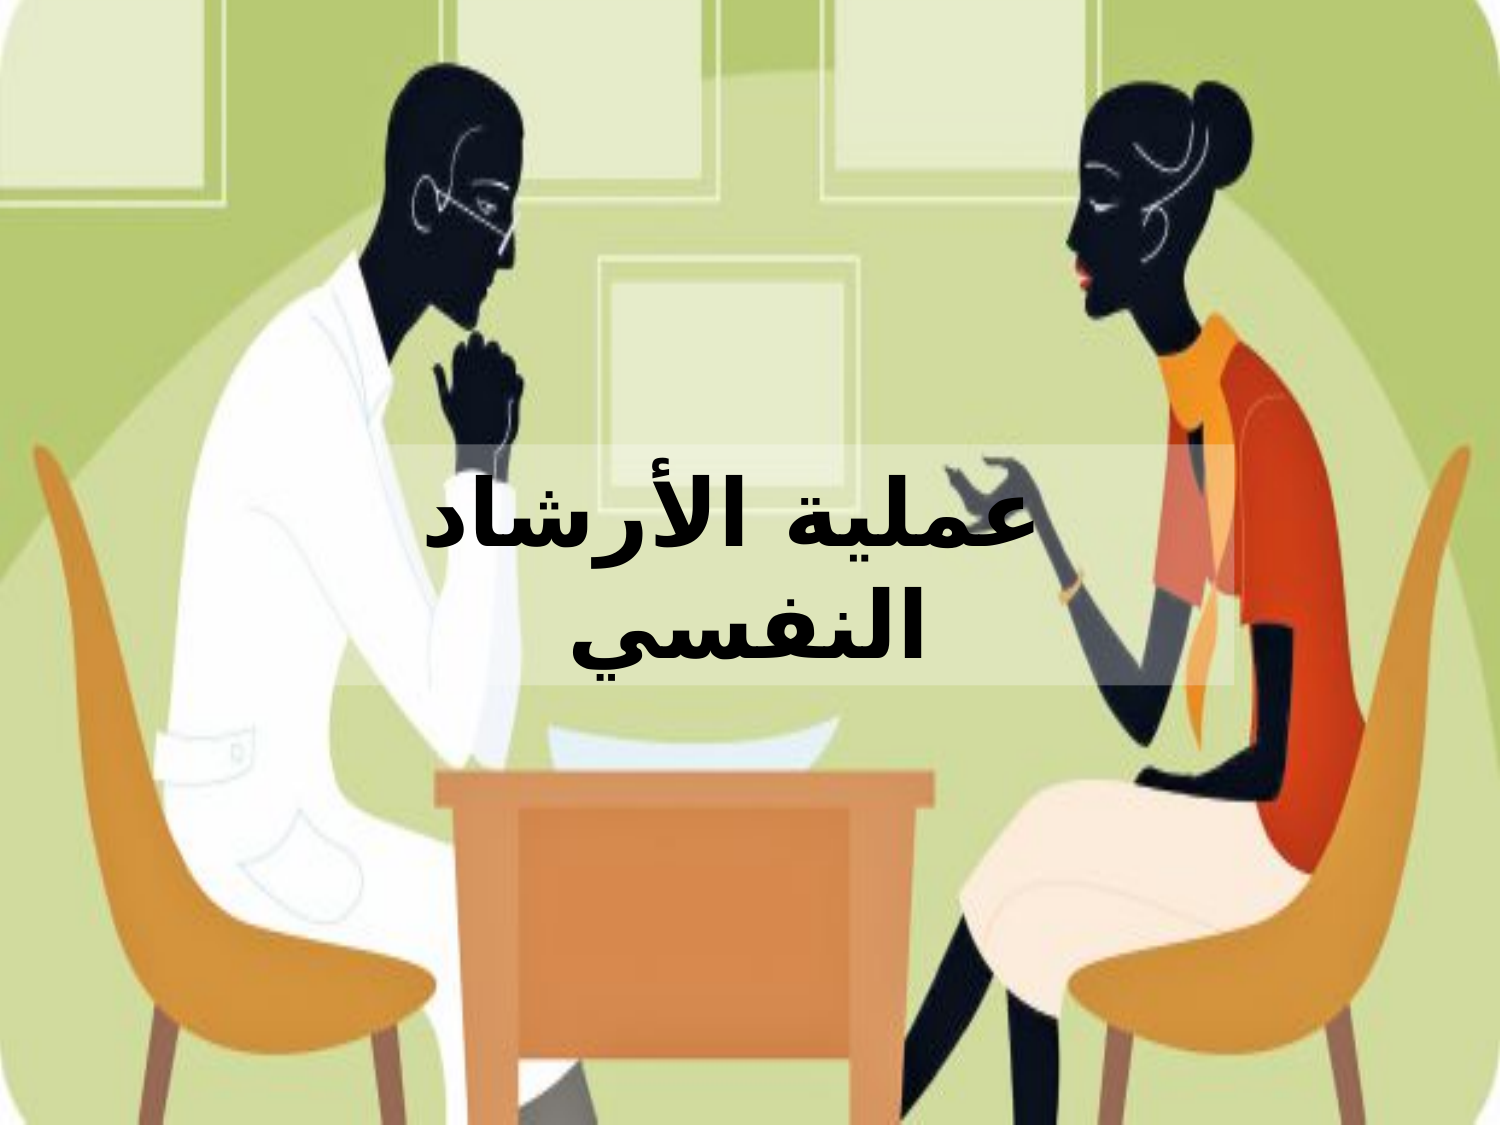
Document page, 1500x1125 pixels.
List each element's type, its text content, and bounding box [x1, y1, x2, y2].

picture [0, 0, 1500, 1125]
title عملية الأرشاد النفسي [230, 444, 1235, 686]
